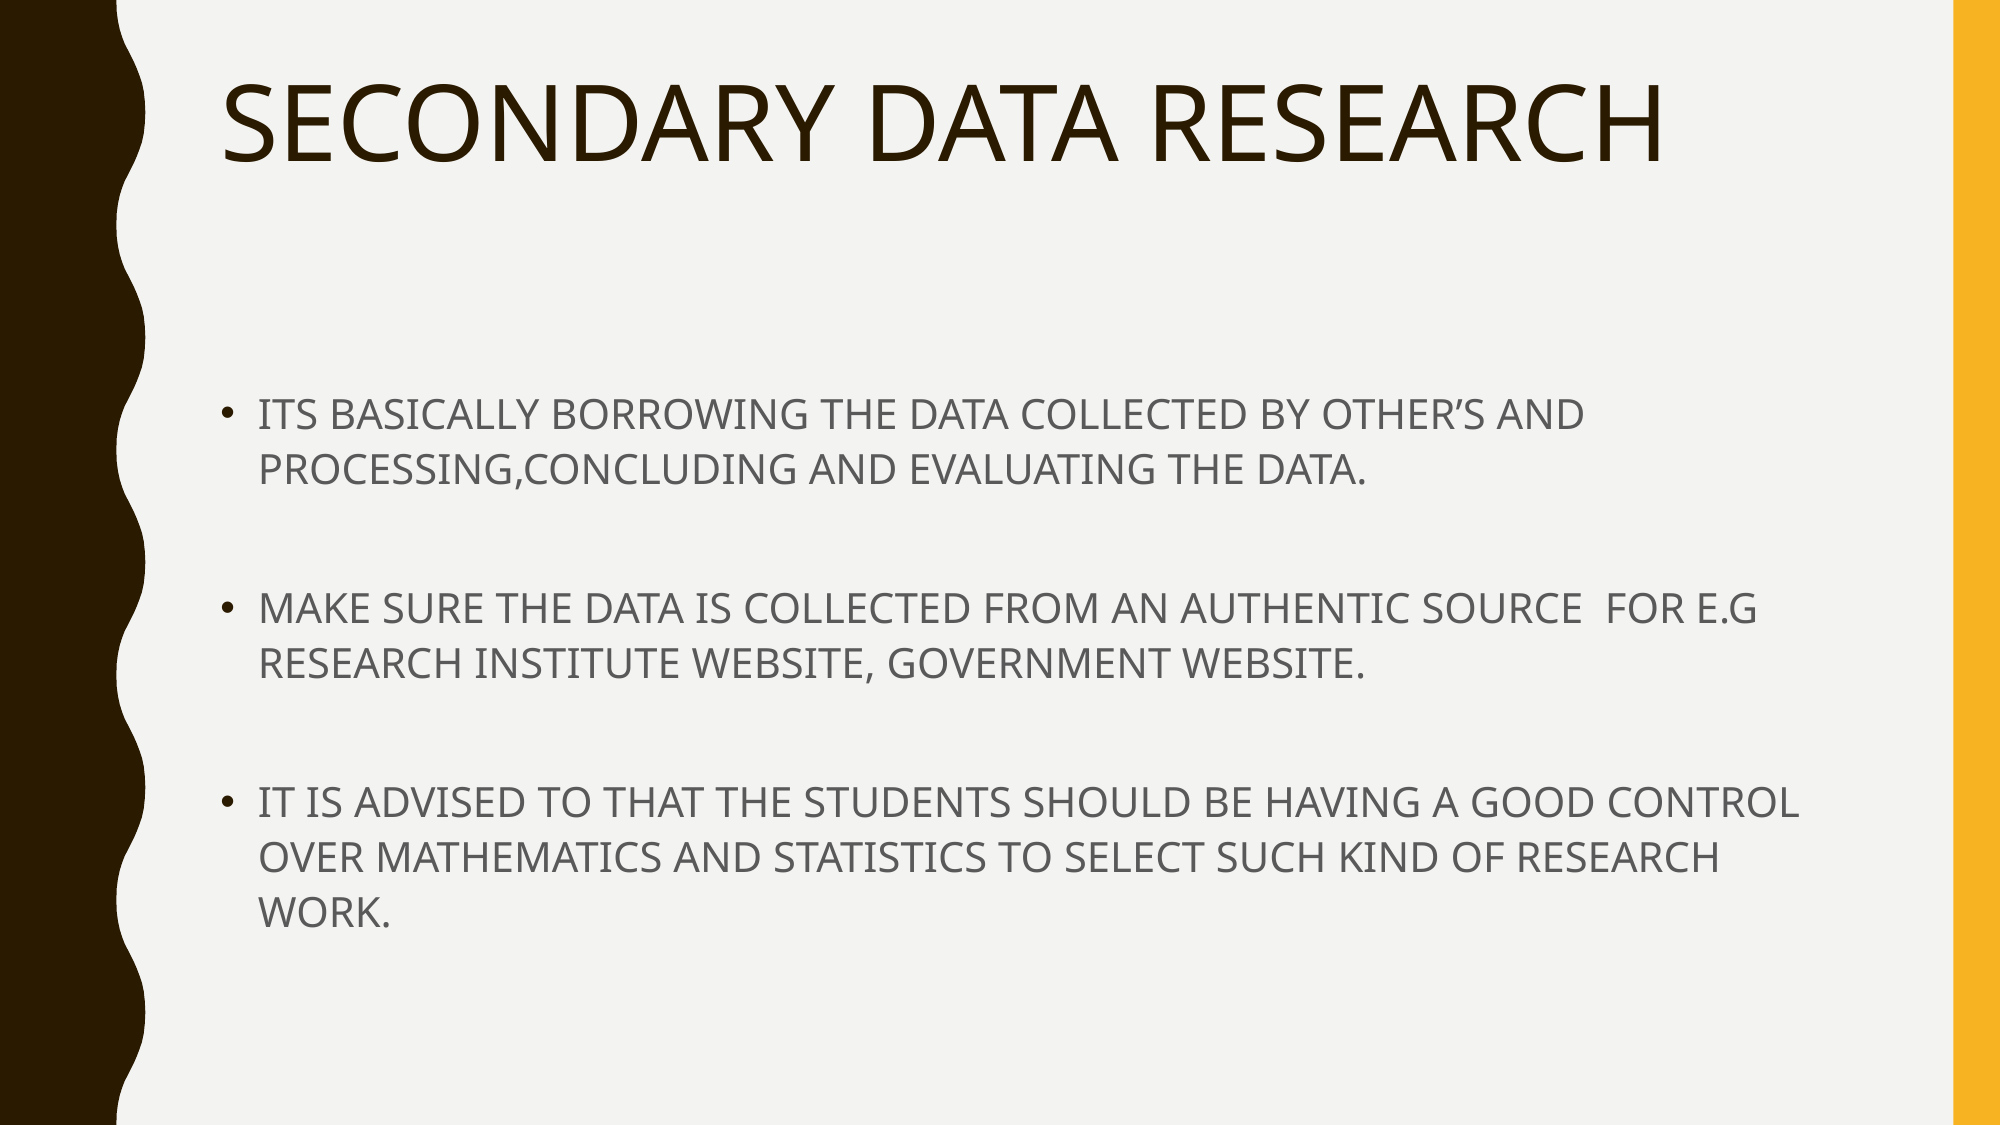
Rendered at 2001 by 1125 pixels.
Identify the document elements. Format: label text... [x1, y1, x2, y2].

list ITS BASICALLY BORROWING THE DATA COLLECTED BY OTHER’S AND PROCESSING,CONCLUDING AND EVALUATING THE DATA. MAKE SURE THE DATA IS COLLECTED FROM AN AUTHENTIC SOURCE FOR E.G RESEARCH INSTITUTE WEBSITE, GOVERNMENT WEBSITE. IT IS ADVISED TO THAT THE STUDENTS SHOULD BE HAVING A GOOD CONTROL OVER MATHEMATICS AND STATISTICS TO SELECT SUCH KIND OF RESEARCH WORK. [205, 375, 1875, 965]
title SECONDARY DATA RESEARCH [205, 62, 1875, 308]
